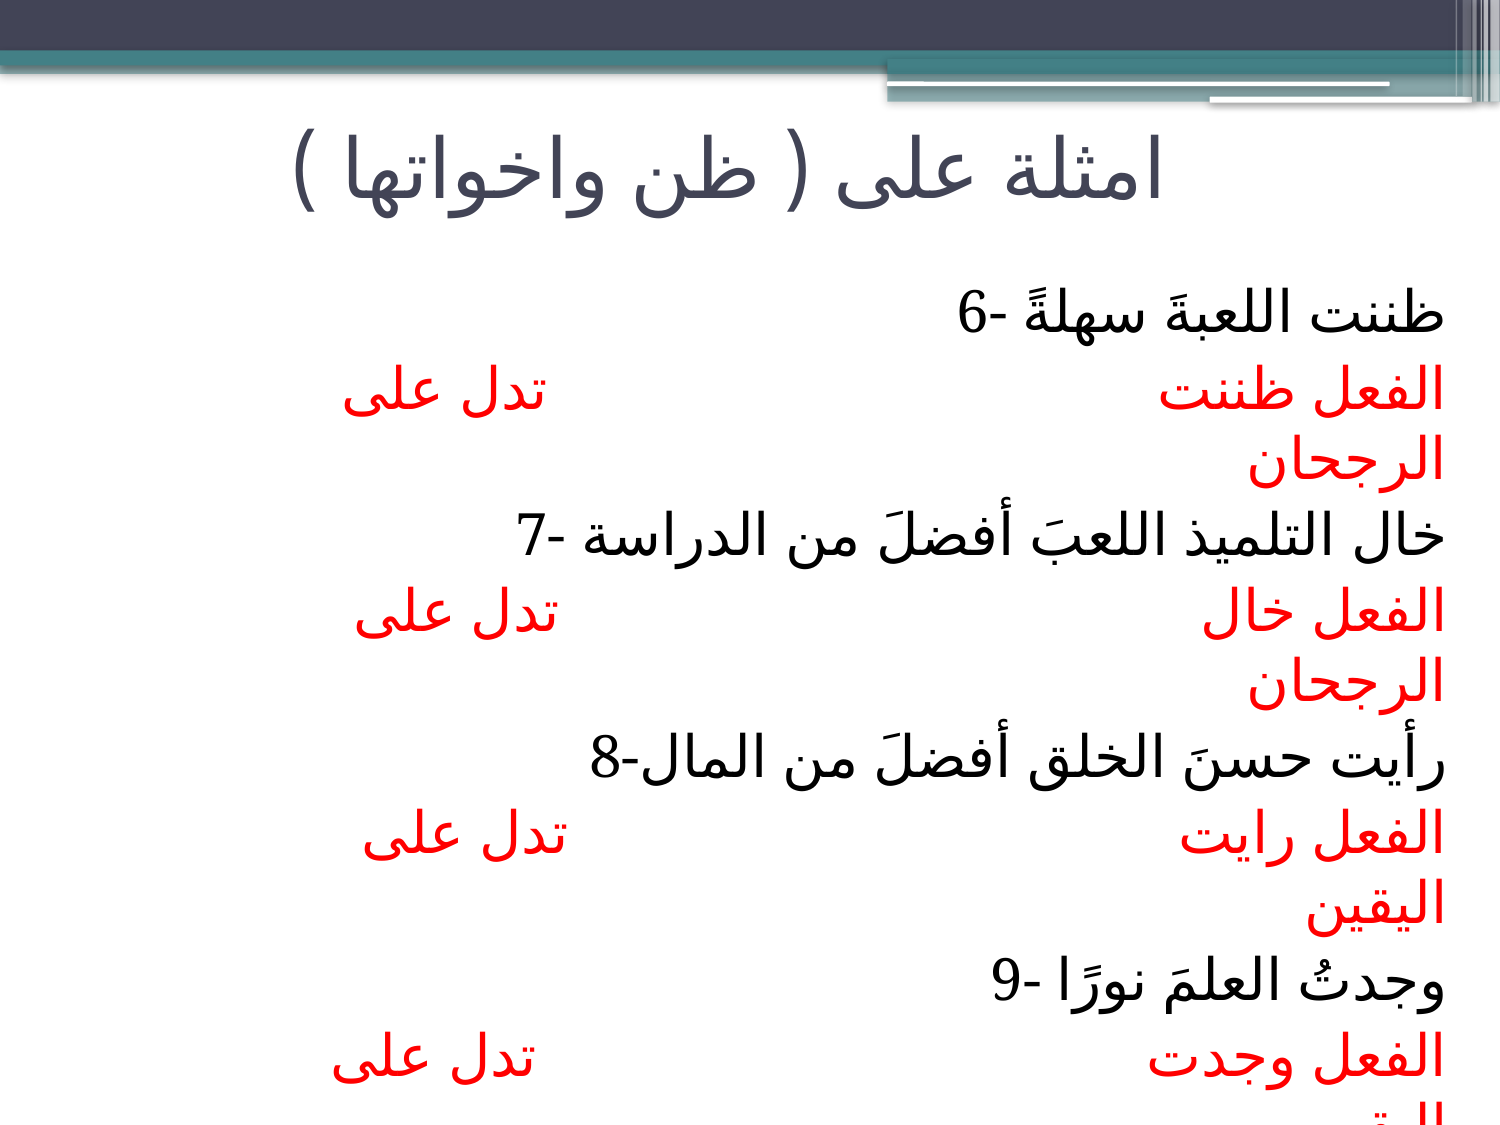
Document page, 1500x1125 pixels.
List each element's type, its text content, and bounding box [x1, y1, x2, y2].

list 6- ظننت اللعبةَ سهلةً الفعل ظننت تدل على الرجحان 7- خال التلميذ اللعبَ أفضلَ من الدراسة الفعل خال تدل على الرجحان 8-رأيت حسنَ الخلق أفضلَ من المال الفعل رايت تدل على اليقين 9- وجدتُ العلمَ نورًا الفعل وجدت تدل على اليقين [112, 267, 1463, 963]
title امثلة على ( ظن واخواتها ) [64, 78, 1415, 254]
